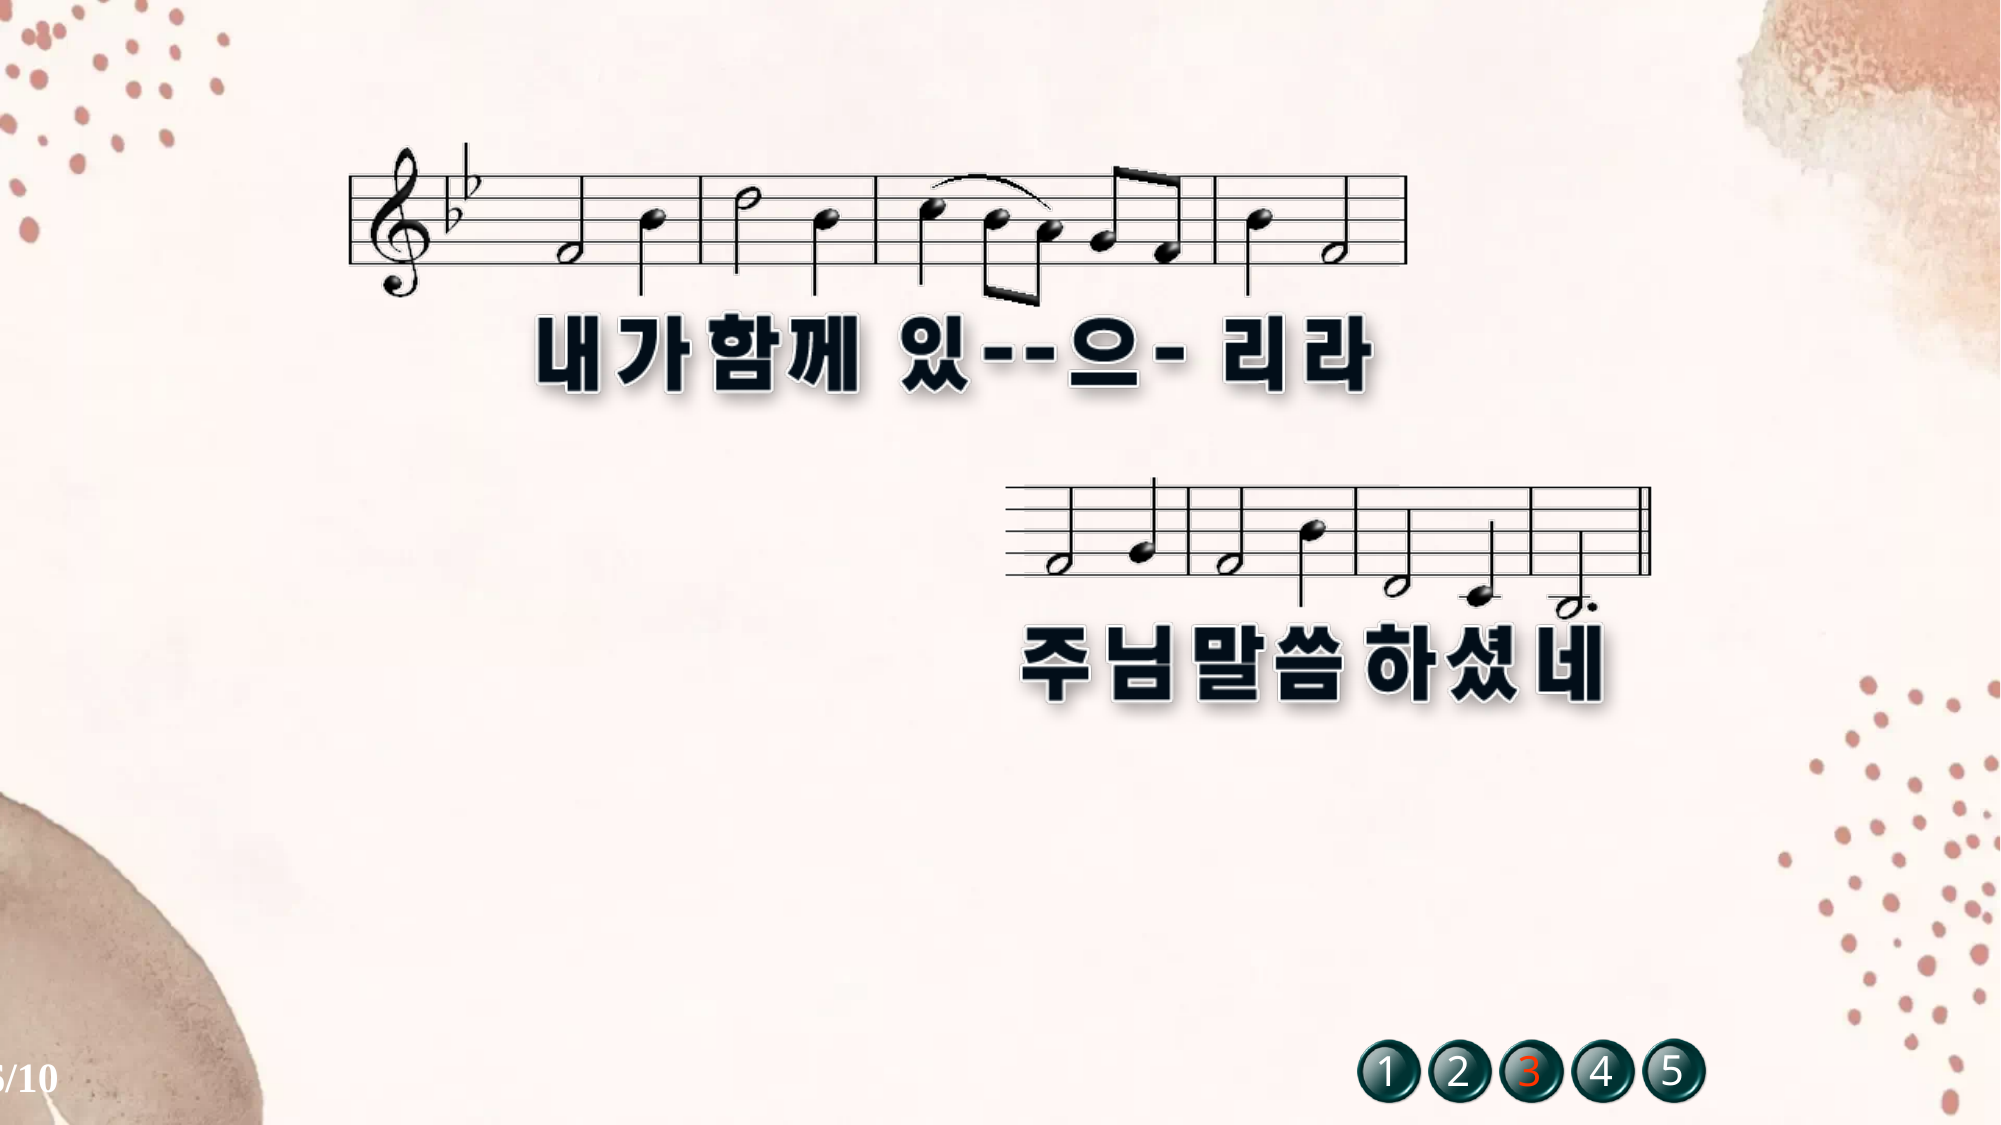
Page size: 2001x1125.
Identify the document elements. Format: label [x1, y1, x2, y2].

text_box [1354, 1035, 1424, 1106]
text_box [1425, 1035, 1496, 1106]
text_box [1496, 1035, 1567, 1106]
text_box [1639, 1034, 1709, 1106]
picture [0, 0, 2001, 1125]
text_box [1568, 1035, 1638, 1106]
